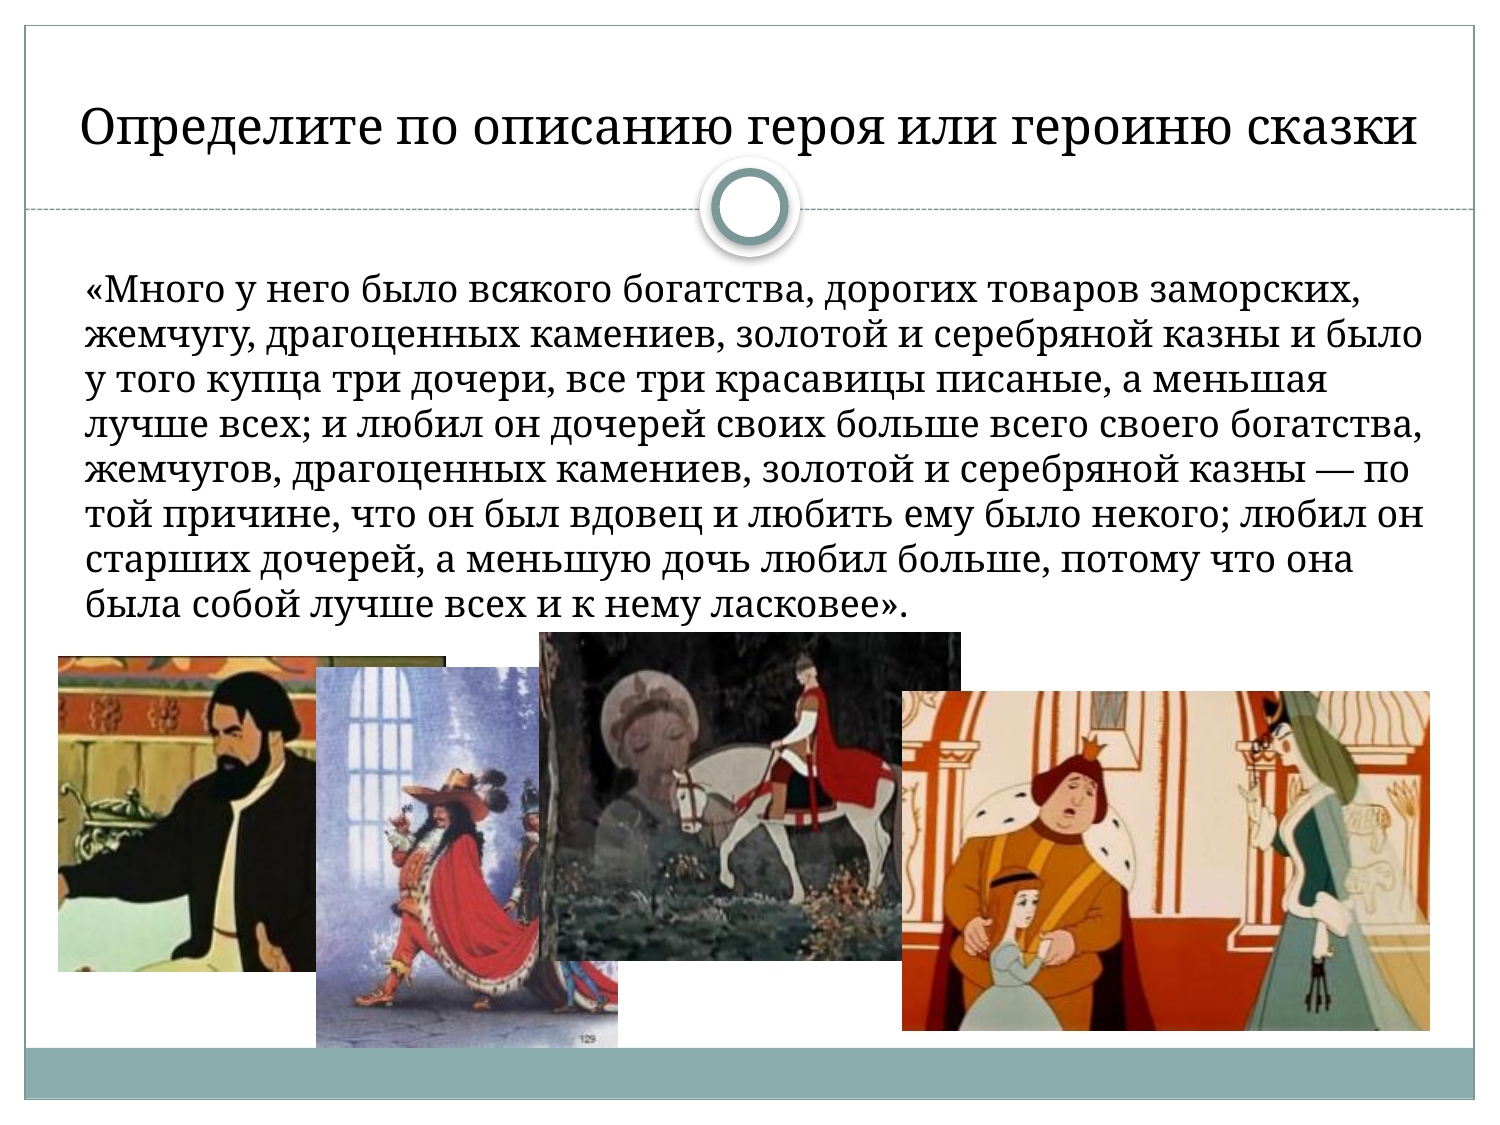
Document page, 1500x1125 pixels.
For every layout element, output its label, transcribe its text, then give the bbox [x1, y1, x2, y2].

title Определите по описанию героя или героиню сказки [49, 37, 1450, 162]
text_box «Много у него было всякого богатства, дорогих товаров заморских, жемчугу, драгоценных камениев, золотой и серебряной казны и было у того купца три дочери, все три красавицы писаные, а меньшая лучше всех; и любил он дочерей своих больше всего своего богатства, жемчугов, драгоценных камениев, золотой и серебряной казны — по той причине, что он был вдовец и любить ему было некого; любил он старших дочерей, а меньшую дочь любил больше, потому что она была собой лучше всех и к нему ласковее». [70, 257, 1442, 633]
picture [58, 632, 1430, 1049]
